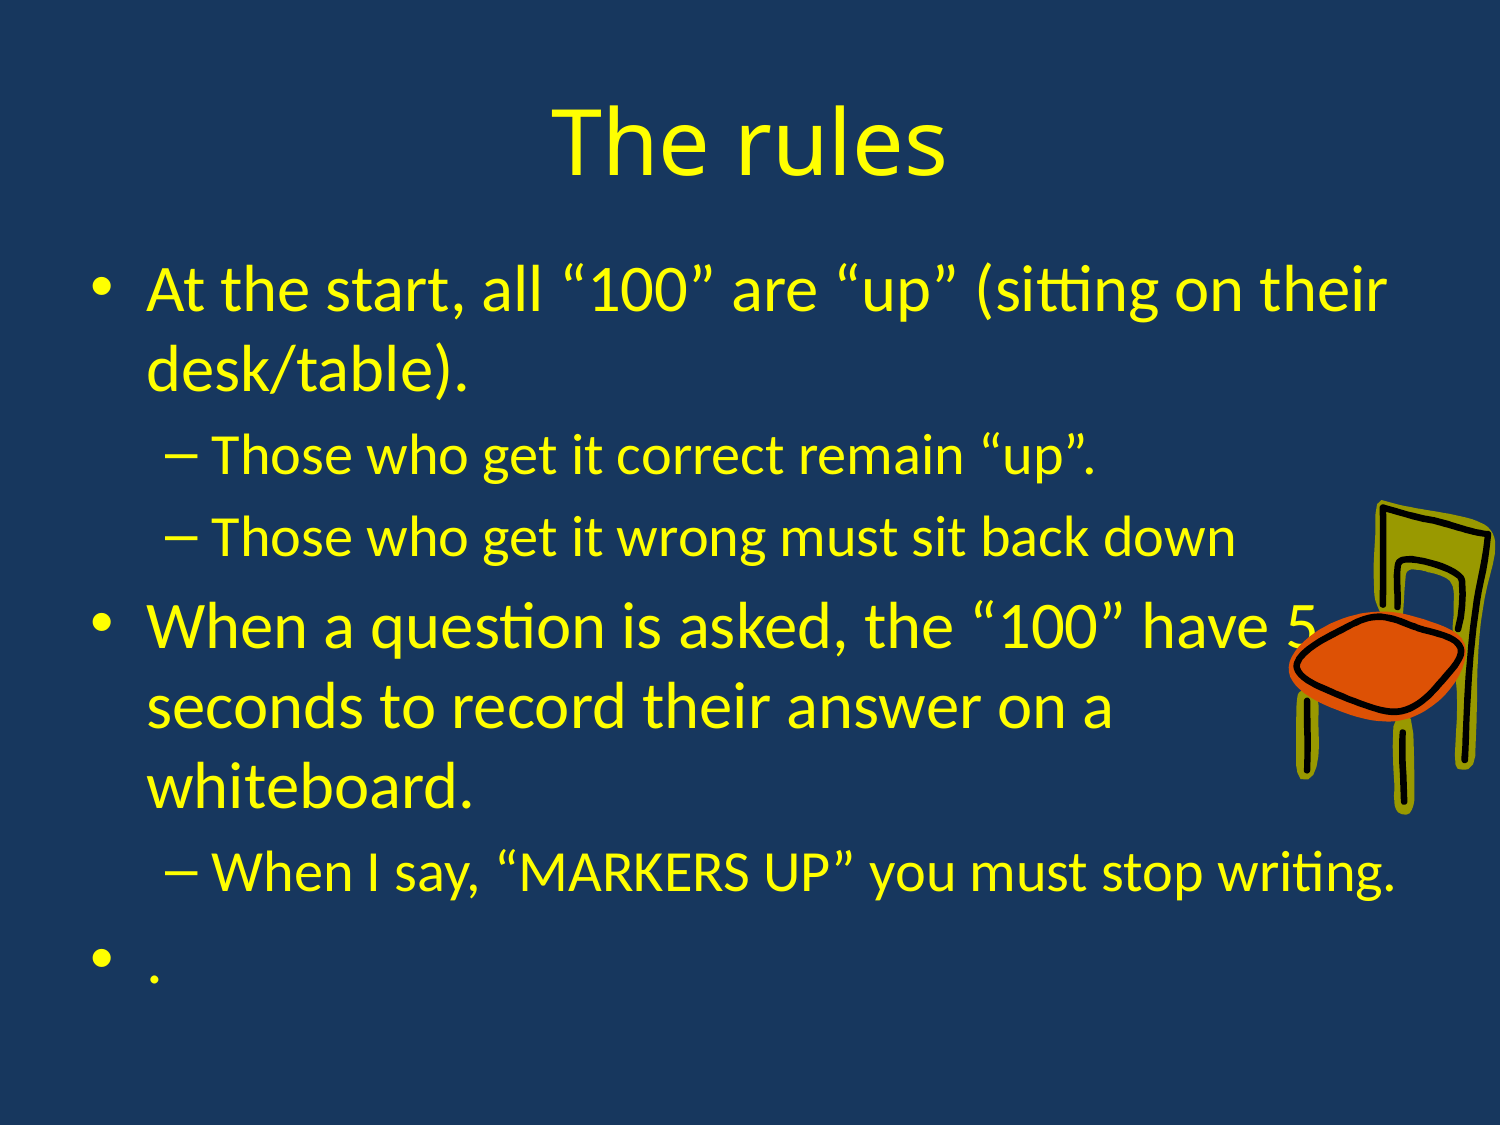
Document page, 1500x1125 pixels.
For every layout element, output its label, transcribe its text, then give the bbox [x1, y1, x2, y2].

title The rules [75, 45, 1425, 233]
list At the start, all “100” are “up” (sitting on their desk/table). Those who get it correct remain “up”. Those who get it wrong must sit back down When a question is asked, the “100” have 5 seconds to record their answer on a whiteboard. When I say, “MARKERS UP” you must stop writing. . [75, 237, 1425, 1005]
picture [1270, 499, 1497, 819]
